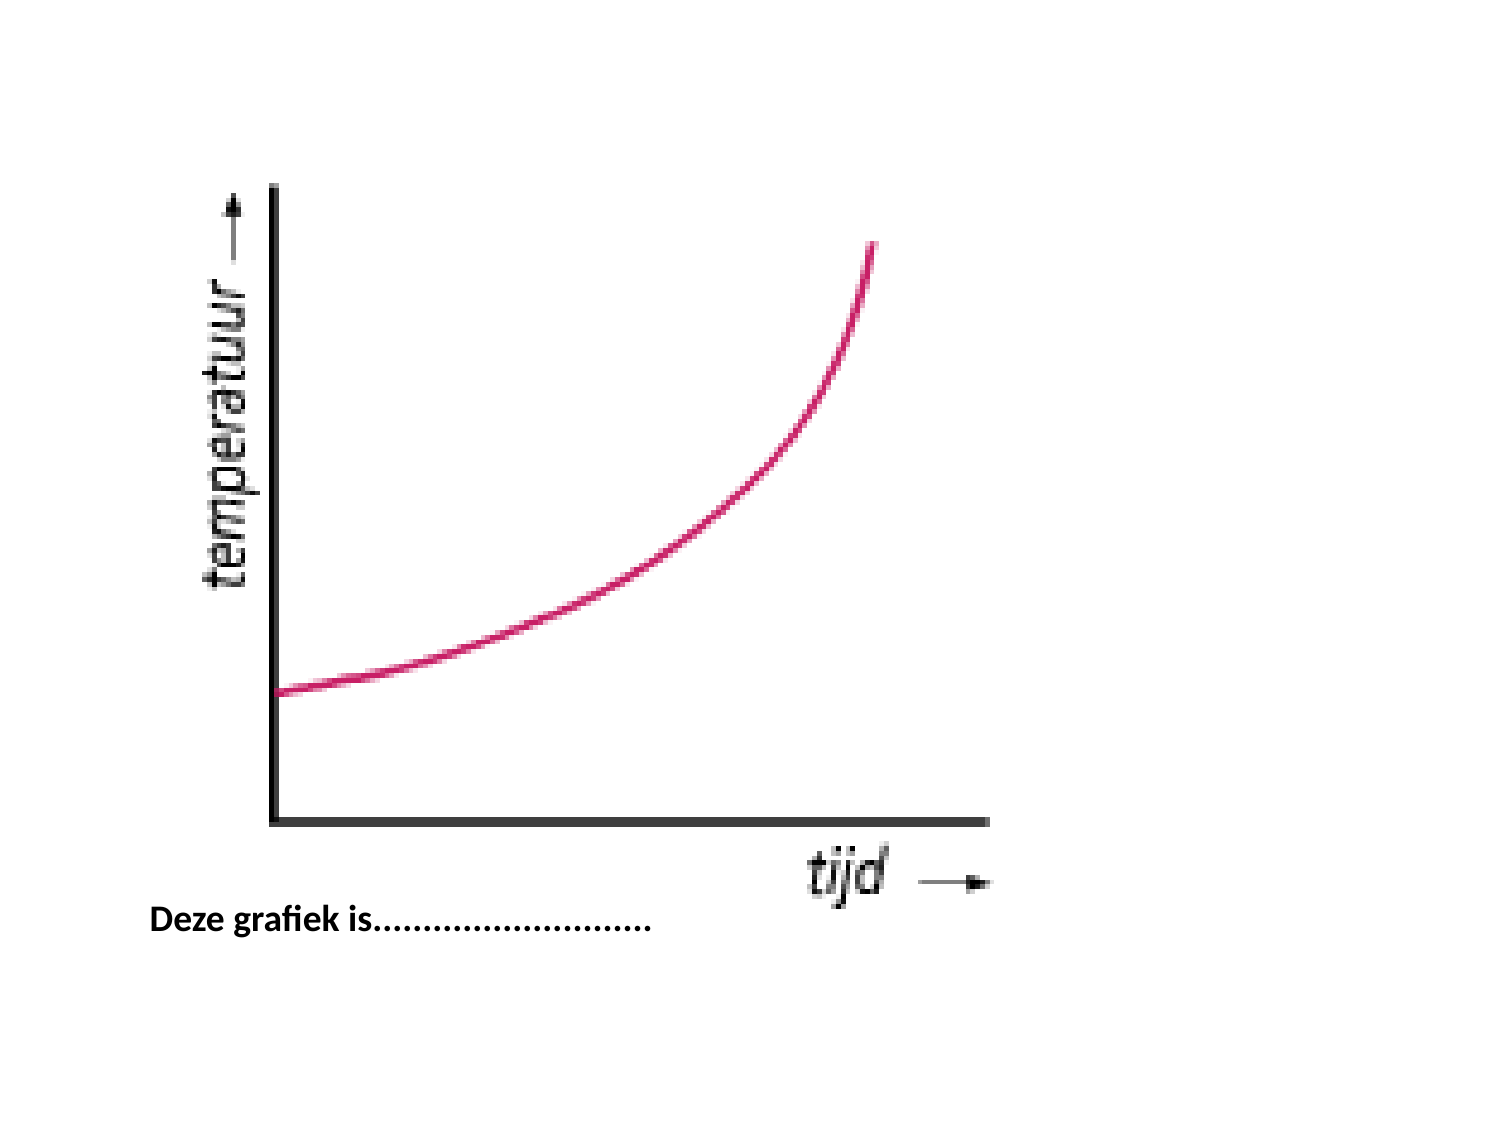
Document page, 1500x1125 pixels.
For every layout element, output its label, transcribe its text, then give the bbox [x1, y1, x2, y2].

picture [120, 54, 1067, 909]
text_box Deze grafiek is............................ [134, 918, 946, 1091]
